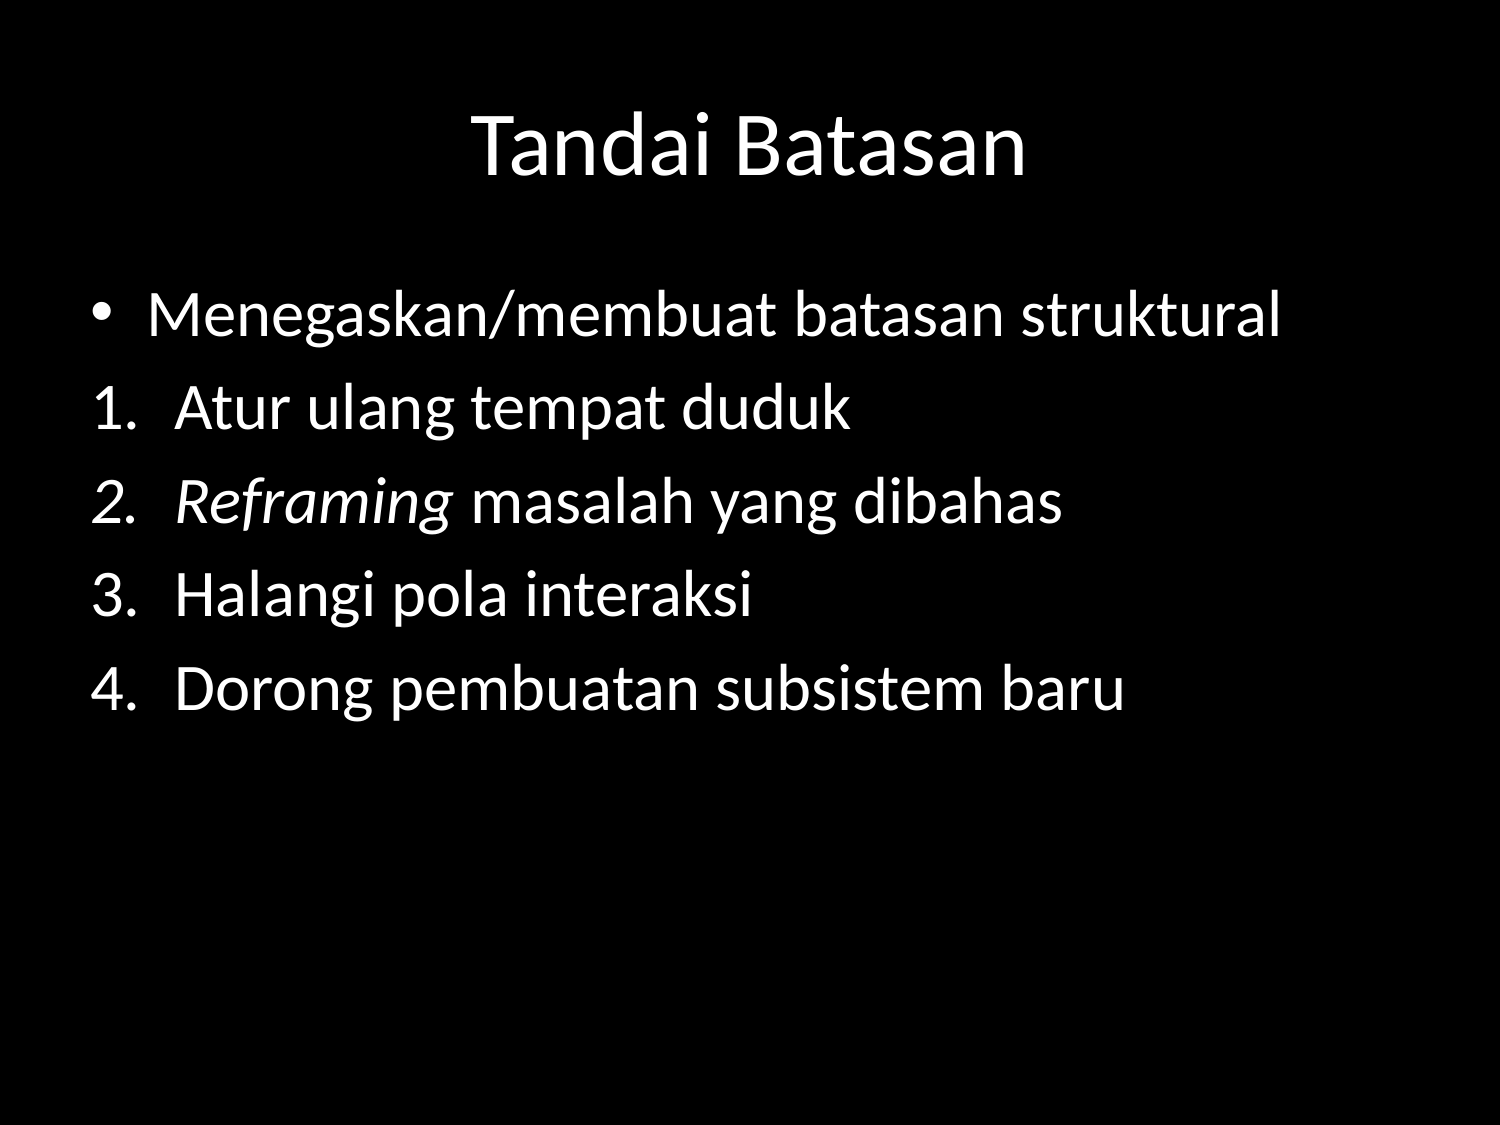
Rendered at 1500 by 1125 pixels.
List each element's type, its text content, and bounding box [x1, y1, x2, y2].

title Tandai Batasan [75, 45, 1425, 233]
list Menegaskan/membuat batasan struktural Atur ulang tempat duduk Reframing masalah yang dibahas Halangi pola interaksi Dorong pembuatan subsistem baru [75, 262, 1425, 1005]
